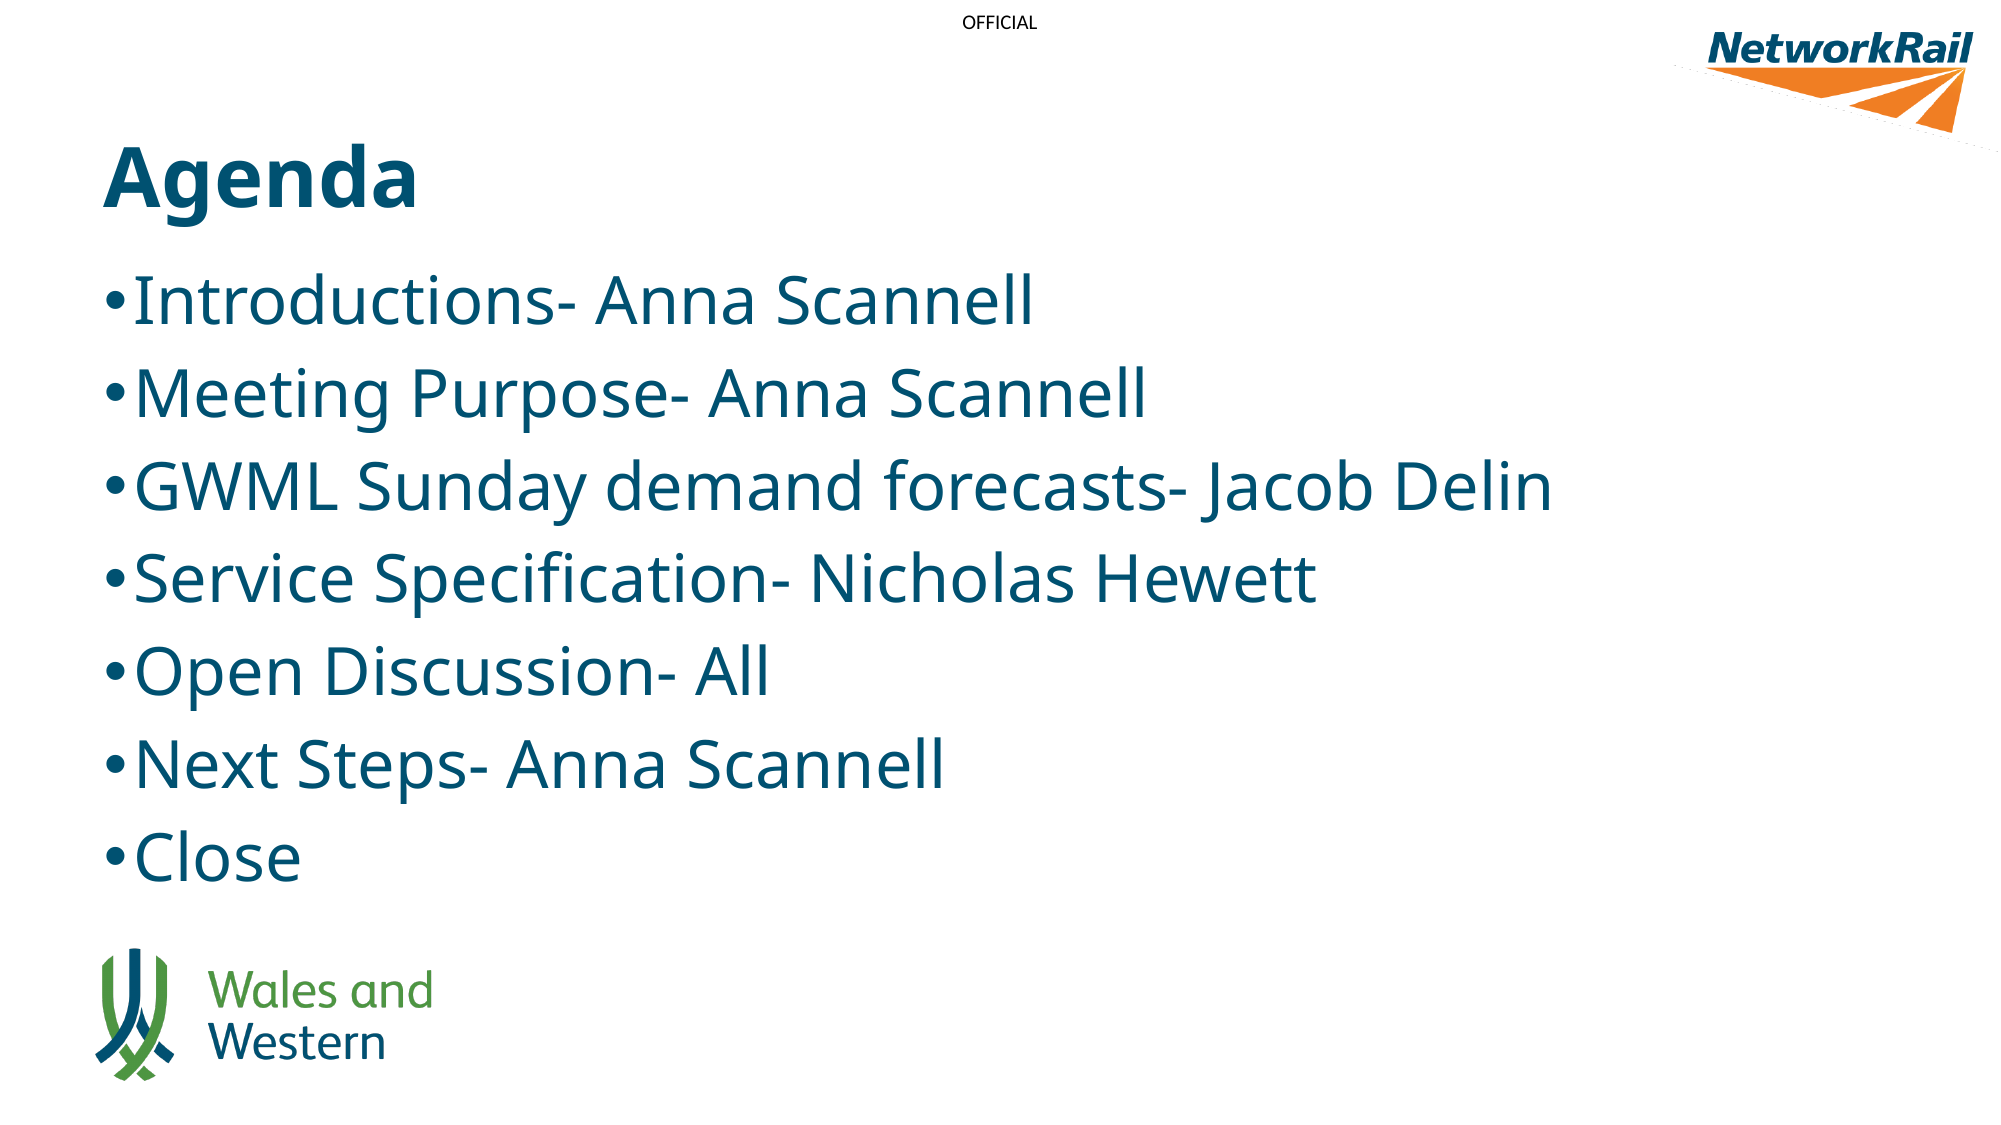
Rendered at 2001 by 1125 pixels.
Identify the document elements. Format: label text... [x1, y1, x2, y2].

title Agenda [103, 135, 1504, 242]
picture [1672, 2, 1998, 152]
list Introductions- Anna Scannell Meeting Purpose- Anna Scannell GWML Sunday demand forecasts- Jacob Delin Service Specification- Nicholas Hewett Open Discussion- All Next Steps- Anna Scannell Close [103, 266, 1898, 901]
